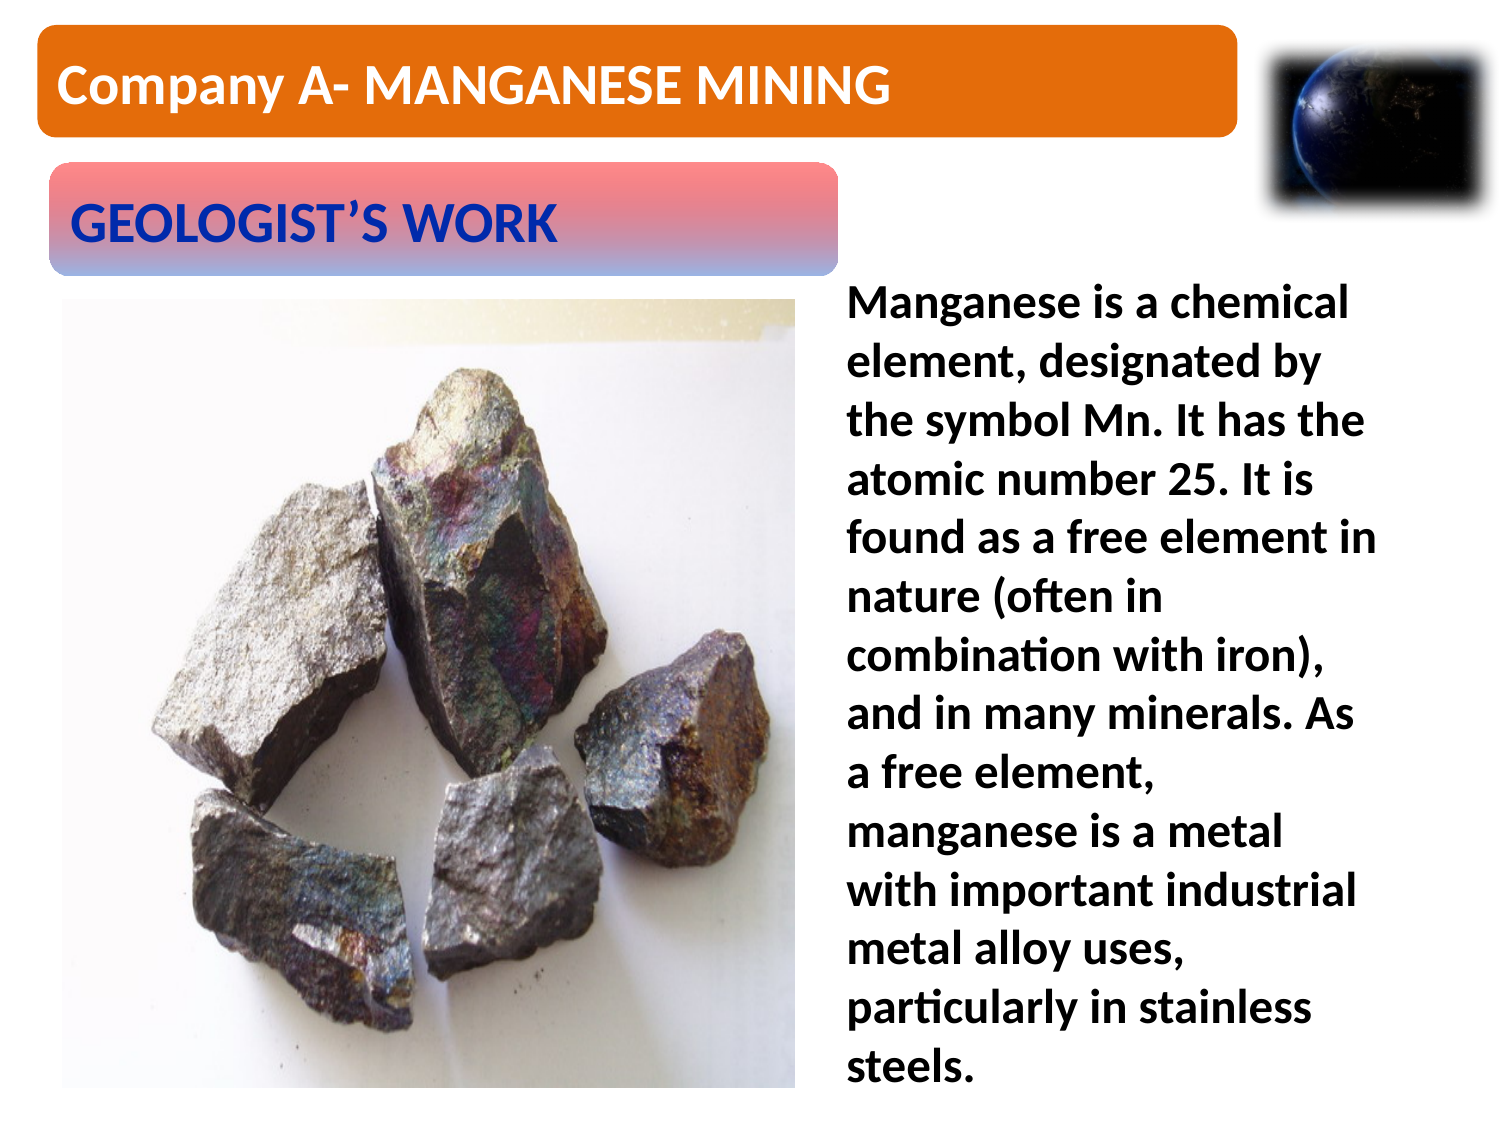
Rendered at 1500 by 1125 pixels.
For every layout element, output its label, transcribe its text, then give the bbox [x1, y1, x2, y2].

text_box Company A- MANGANESE MINING [35, 22, 1240, 140]
picture [1251, 37, 1500, 226]
text_box Manganese is a chemical element, designated by the symbol Mn. It has the atomic number 25. It is found as a free element in nature (often in combination with iron), and in many minerals. As a free element, manganese is a metal with important industrial metal alloy uses, particularly in stainless steels. [774, 262, 1400, 838]
picture [62, 299, 796, 1088]
text_box GEOLOGIST’S WORK [47, 160, 840, 278]
